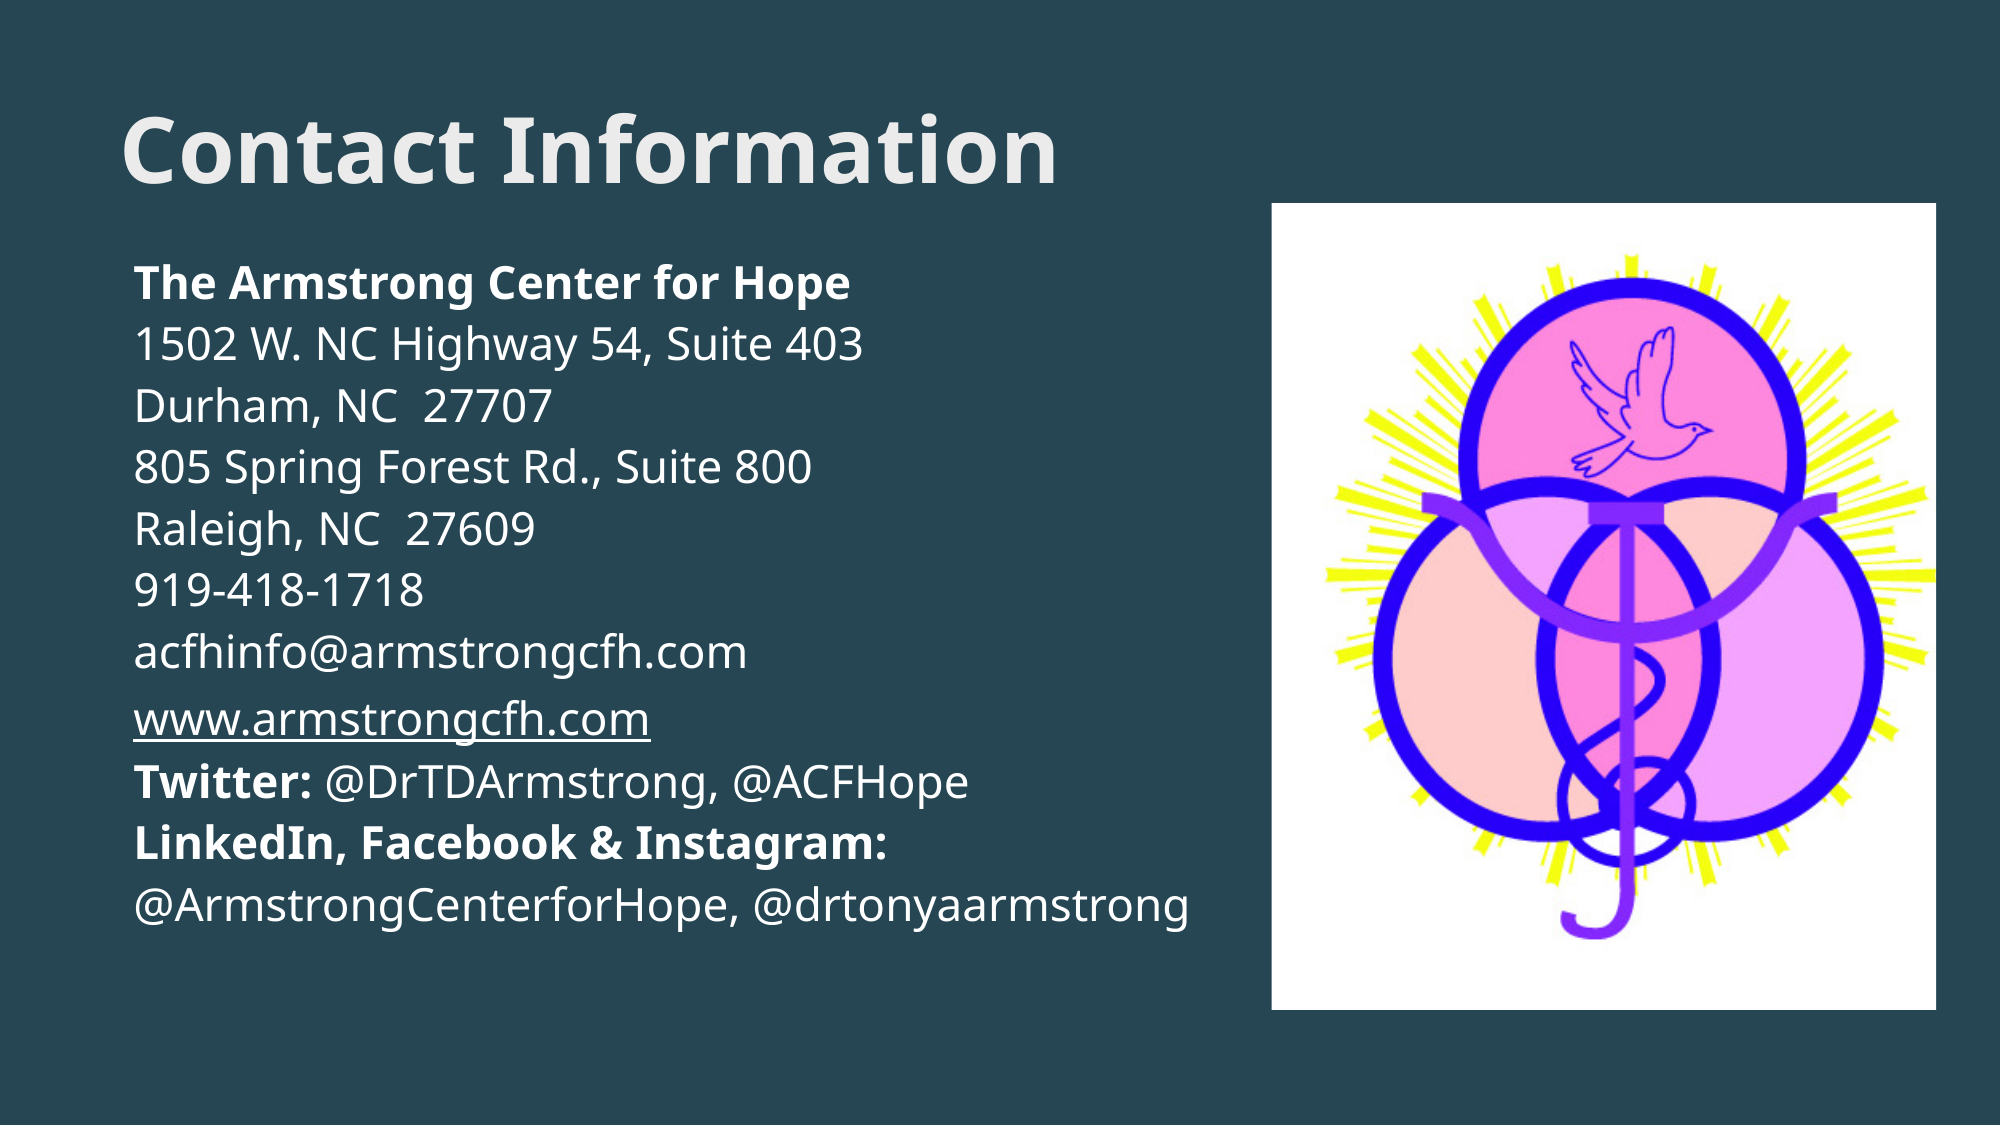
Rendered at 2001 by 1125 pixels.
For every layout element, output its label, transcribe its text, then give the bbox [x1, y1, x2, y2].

list The Armstrong Center for Hope 1502 W. NC Highway 54, Suite 403 Durham, NC 27707 805 Spring Forest Rd., Suite 800 Raleigh, NC 27609 919-418-1718 acfhinfo@armstrongcfh.com www.armstrongcfh.com Twitter: @DrTDArmstrong, @ACFHope LinkedIn, Facebook & Instagram: @ArmstrongCenterforHope, @drtonyaarmstrong [104, 227, 1217, 1034]
picture [1271, 203, 1937, 1010]
title Contact Information [104, 38, 1202, 227]
